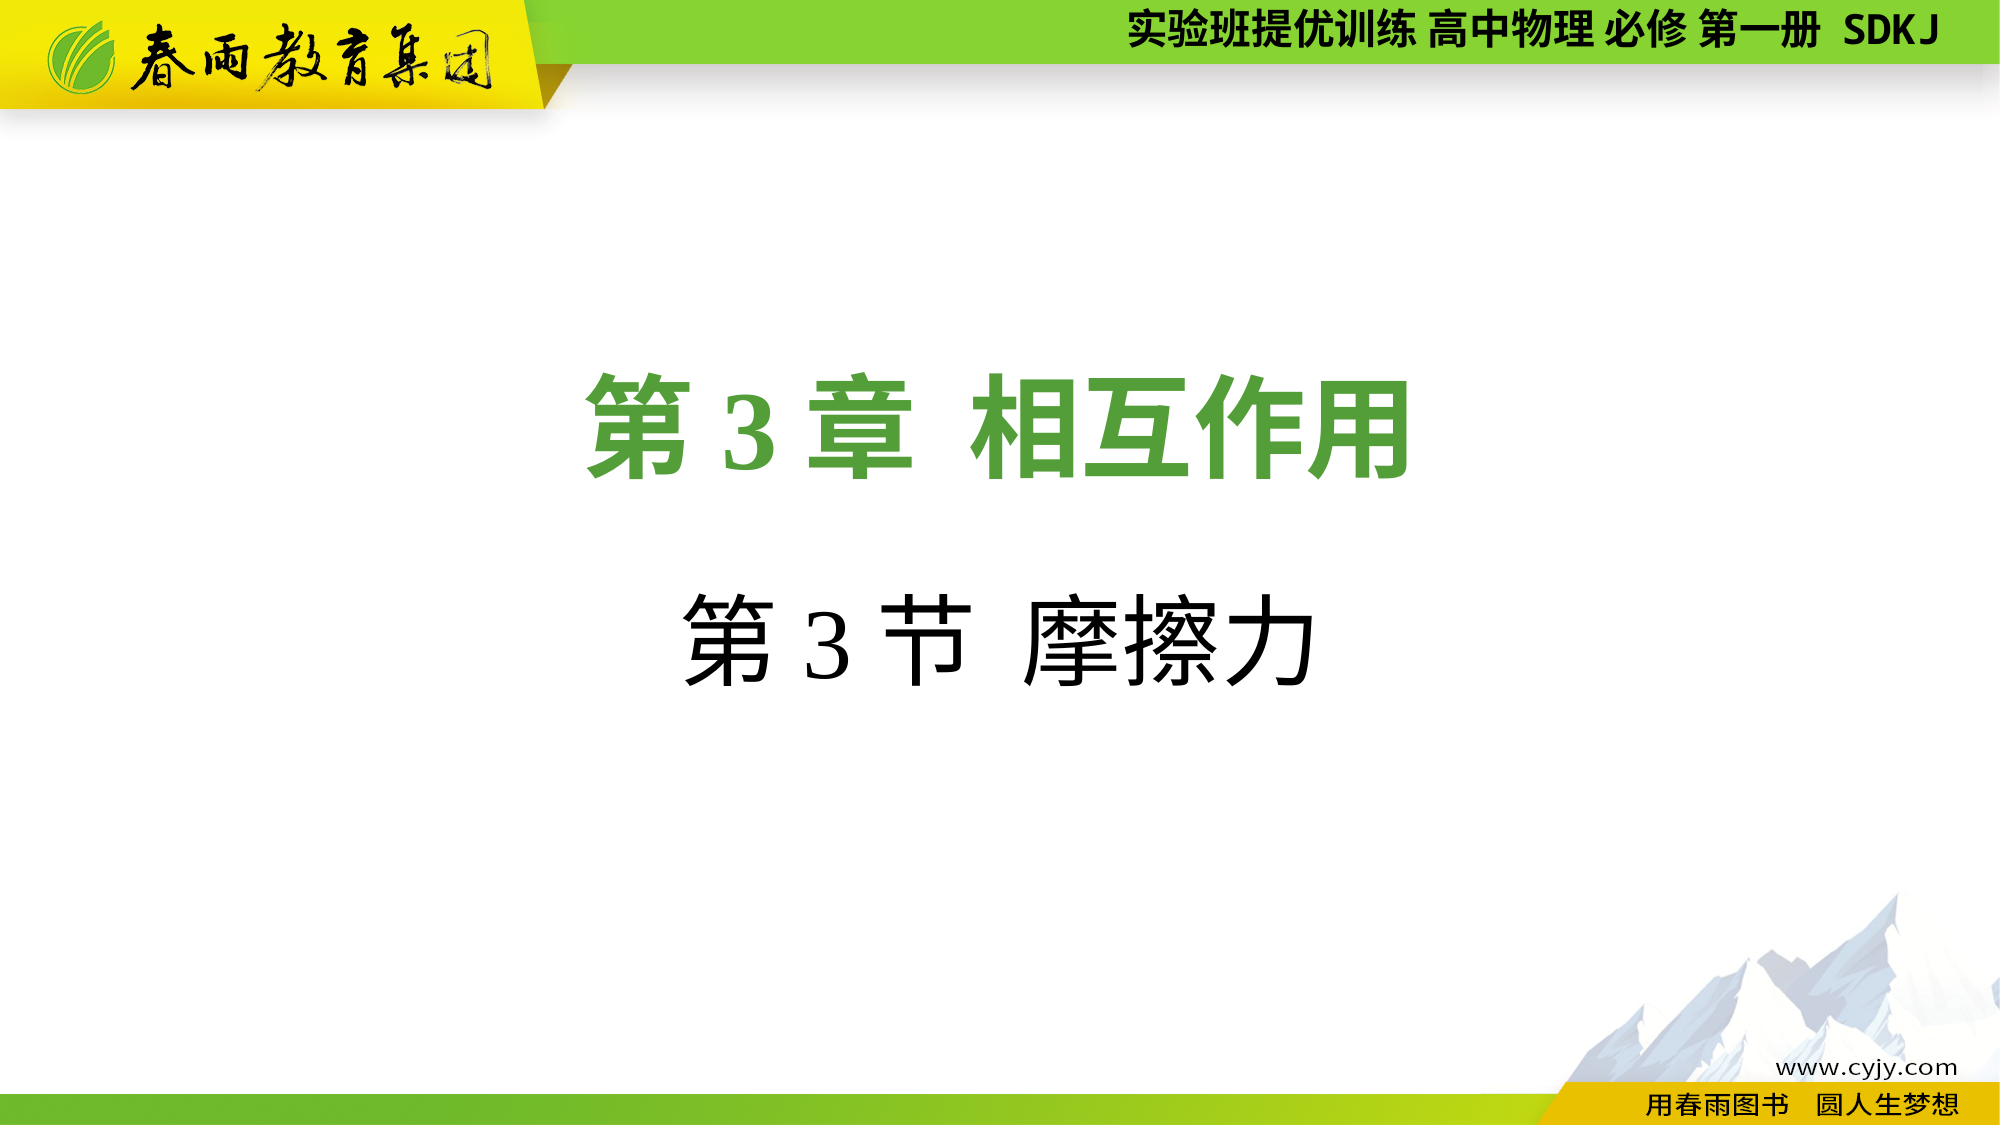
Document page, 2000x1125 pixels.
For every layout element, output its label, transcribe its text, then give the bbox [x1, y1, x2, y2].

picture [0, 0, 2000, 1125]
text_box 第3节 摩擦力 [54, 511, 1946, 706]
text_box 第3章 相互作用 [54, 282, 1946, 500]
